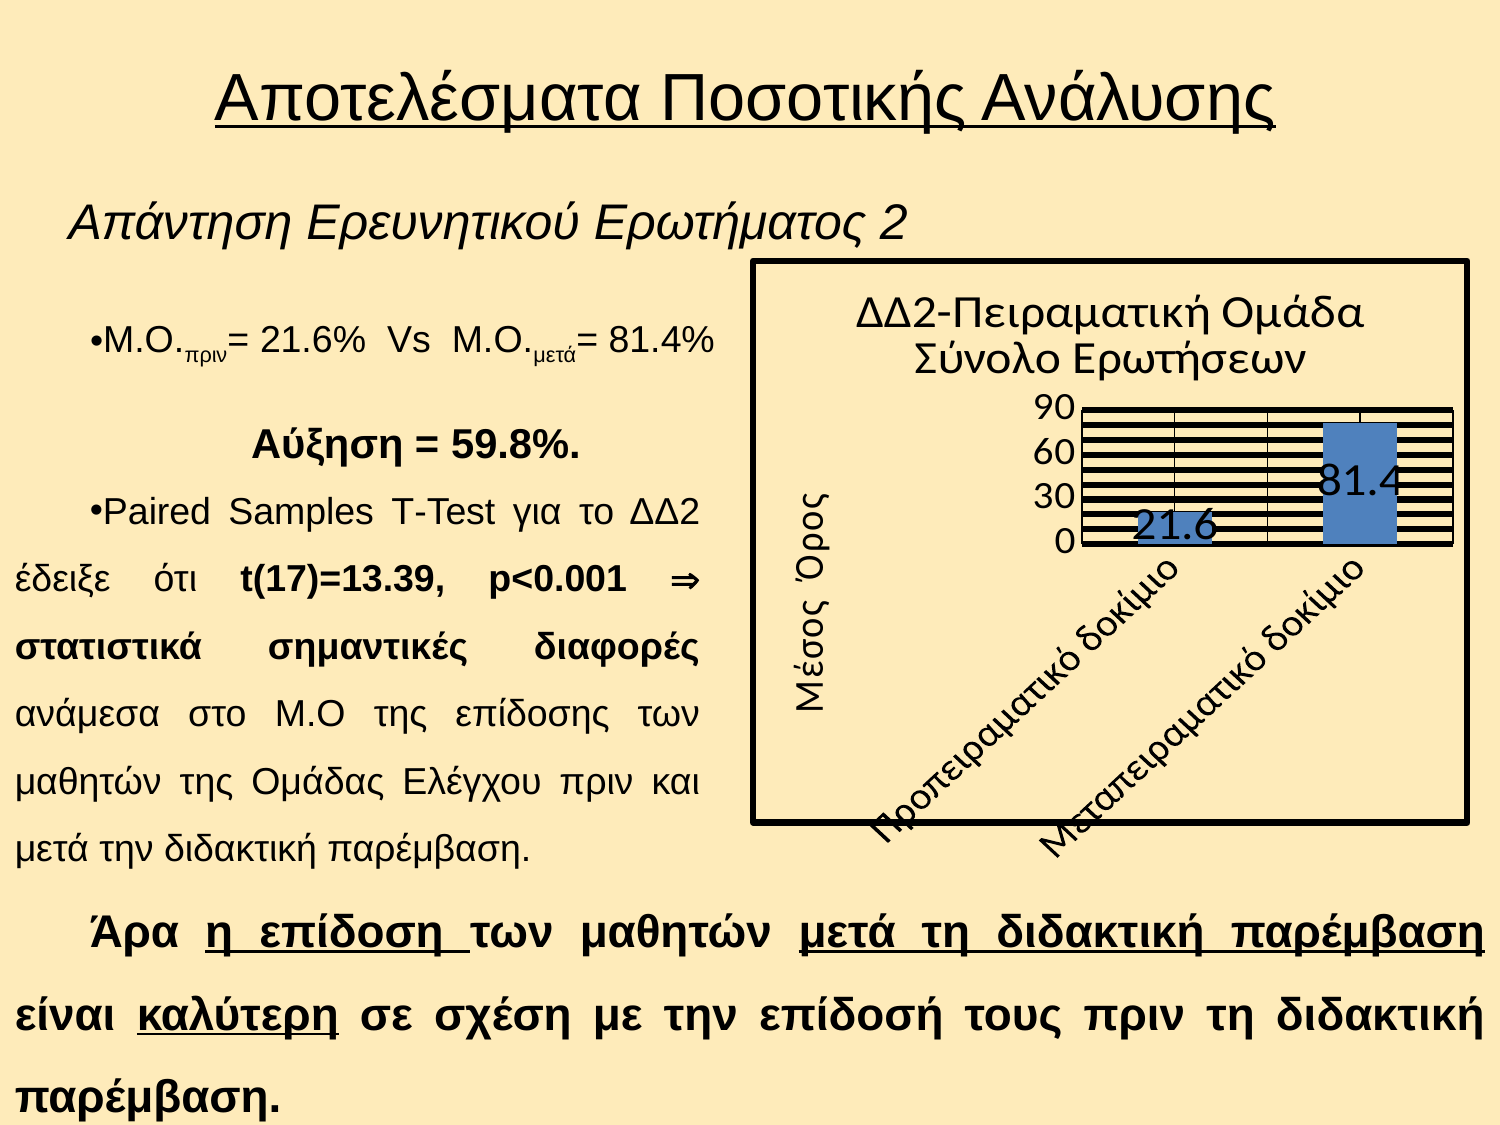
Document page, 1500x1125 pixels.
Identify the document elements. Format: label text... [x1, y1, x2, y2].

text_box Αποτελέσματα Ποσοτικής Ανάλυσης [107, 46, 1383, 142]
text_box Μ.Ο.πριν= 21.6% Vs Μ.Ο.μετά= 81.4% Αύξηση = 59.8%. [0, 256, 739, 474]
chart [749, 257, 1471, 868]
text_box Άρα η επίδοση των μαθητών μετά τη διδακτική παρέμβαση είναι καλύτερη σε σχέση με την επίδοσή τους πριν τη διδακτική παρέμβαση. [0, 867, 1500, 1125]
text_box Paired Samples Τ-Test για το ΔΔ2 έδειξε ότι t(17)=13.39, p<0.001  στατιστικά σημαντικές διαφορές ανάμεσα στο M.O της επίδοσης των μαθητών της Ομάδας Ελέγχου πριν και μετά την διδακτική παρέμβαση. [0, 456, 715, 867]
text_box Απάντηση Ερευνητικού Ερωτήματος 2 [11, 152, 1418, 258]
